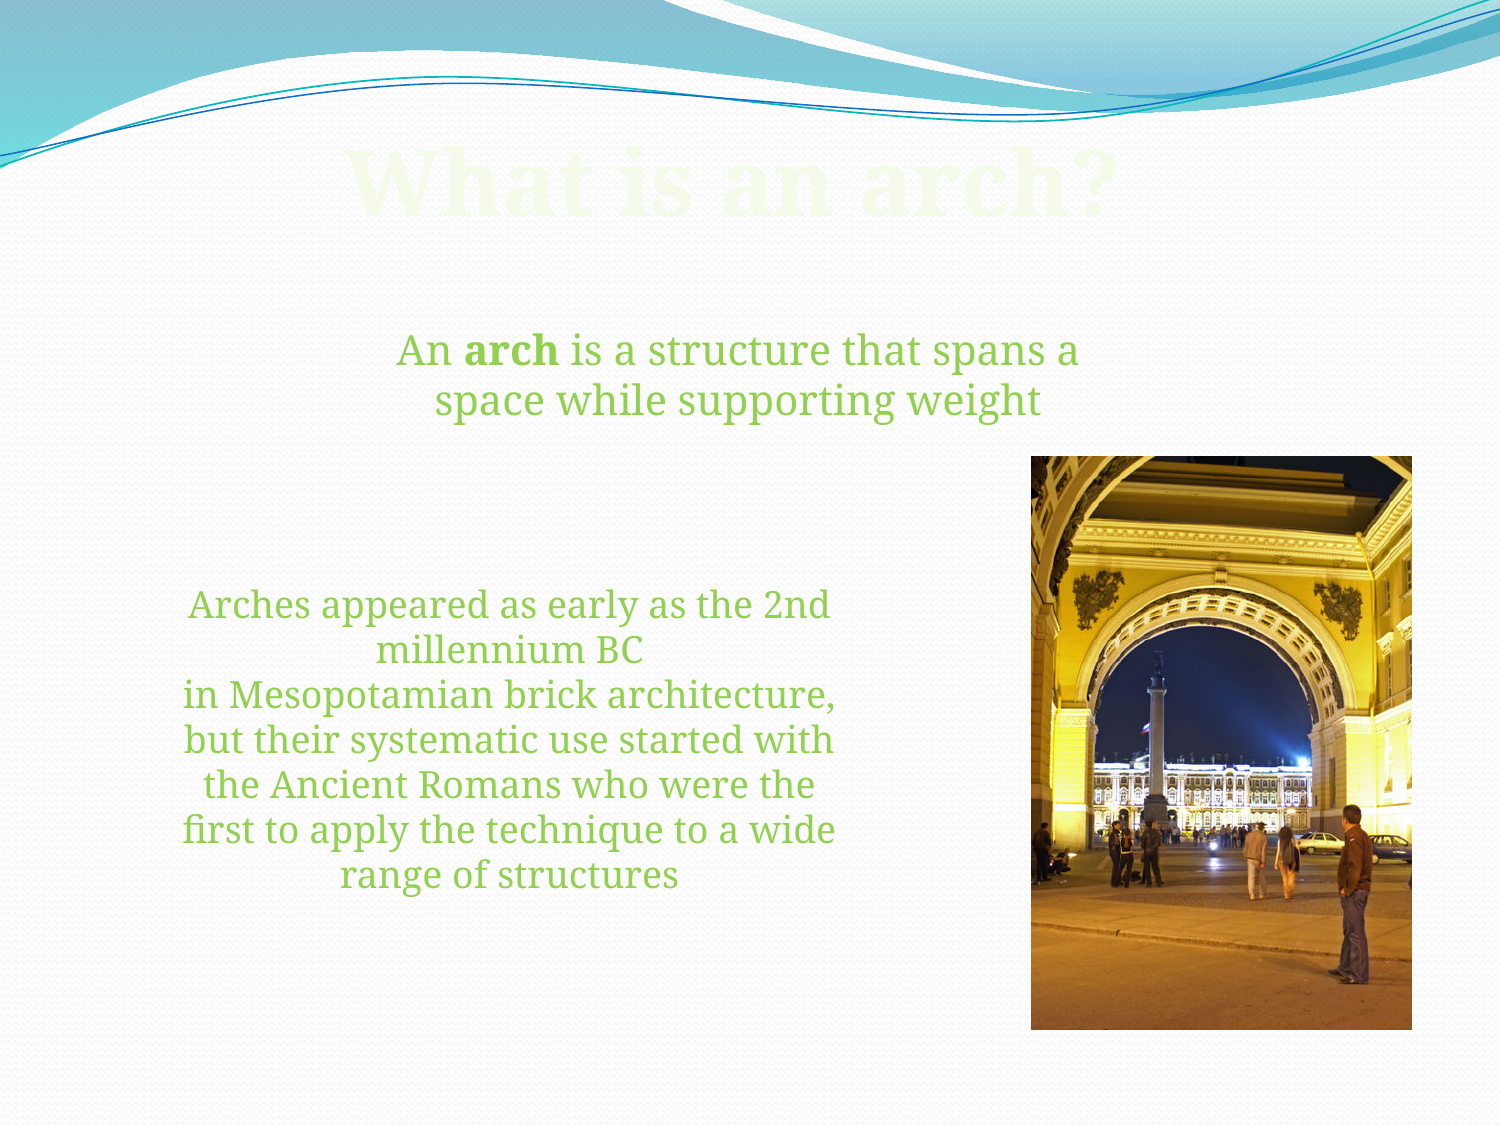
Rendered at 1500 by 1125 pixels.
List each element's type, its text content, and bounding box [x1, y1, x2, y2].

text_box Arches appeared as early as the 2nd millennium BC in Mesopotamian brick architecture, but their systematic use started with the Ancient Romans who were the first to apply the technique to a wide range of structures [163, 574, 856, 904]
text_box What is an arch? [234, 117, 1256, 243]
picture [1031, 456, 1412, 1030]
text_box An arch is a structure that spans a space while supporting weight [363, 316, 1114, 432]
